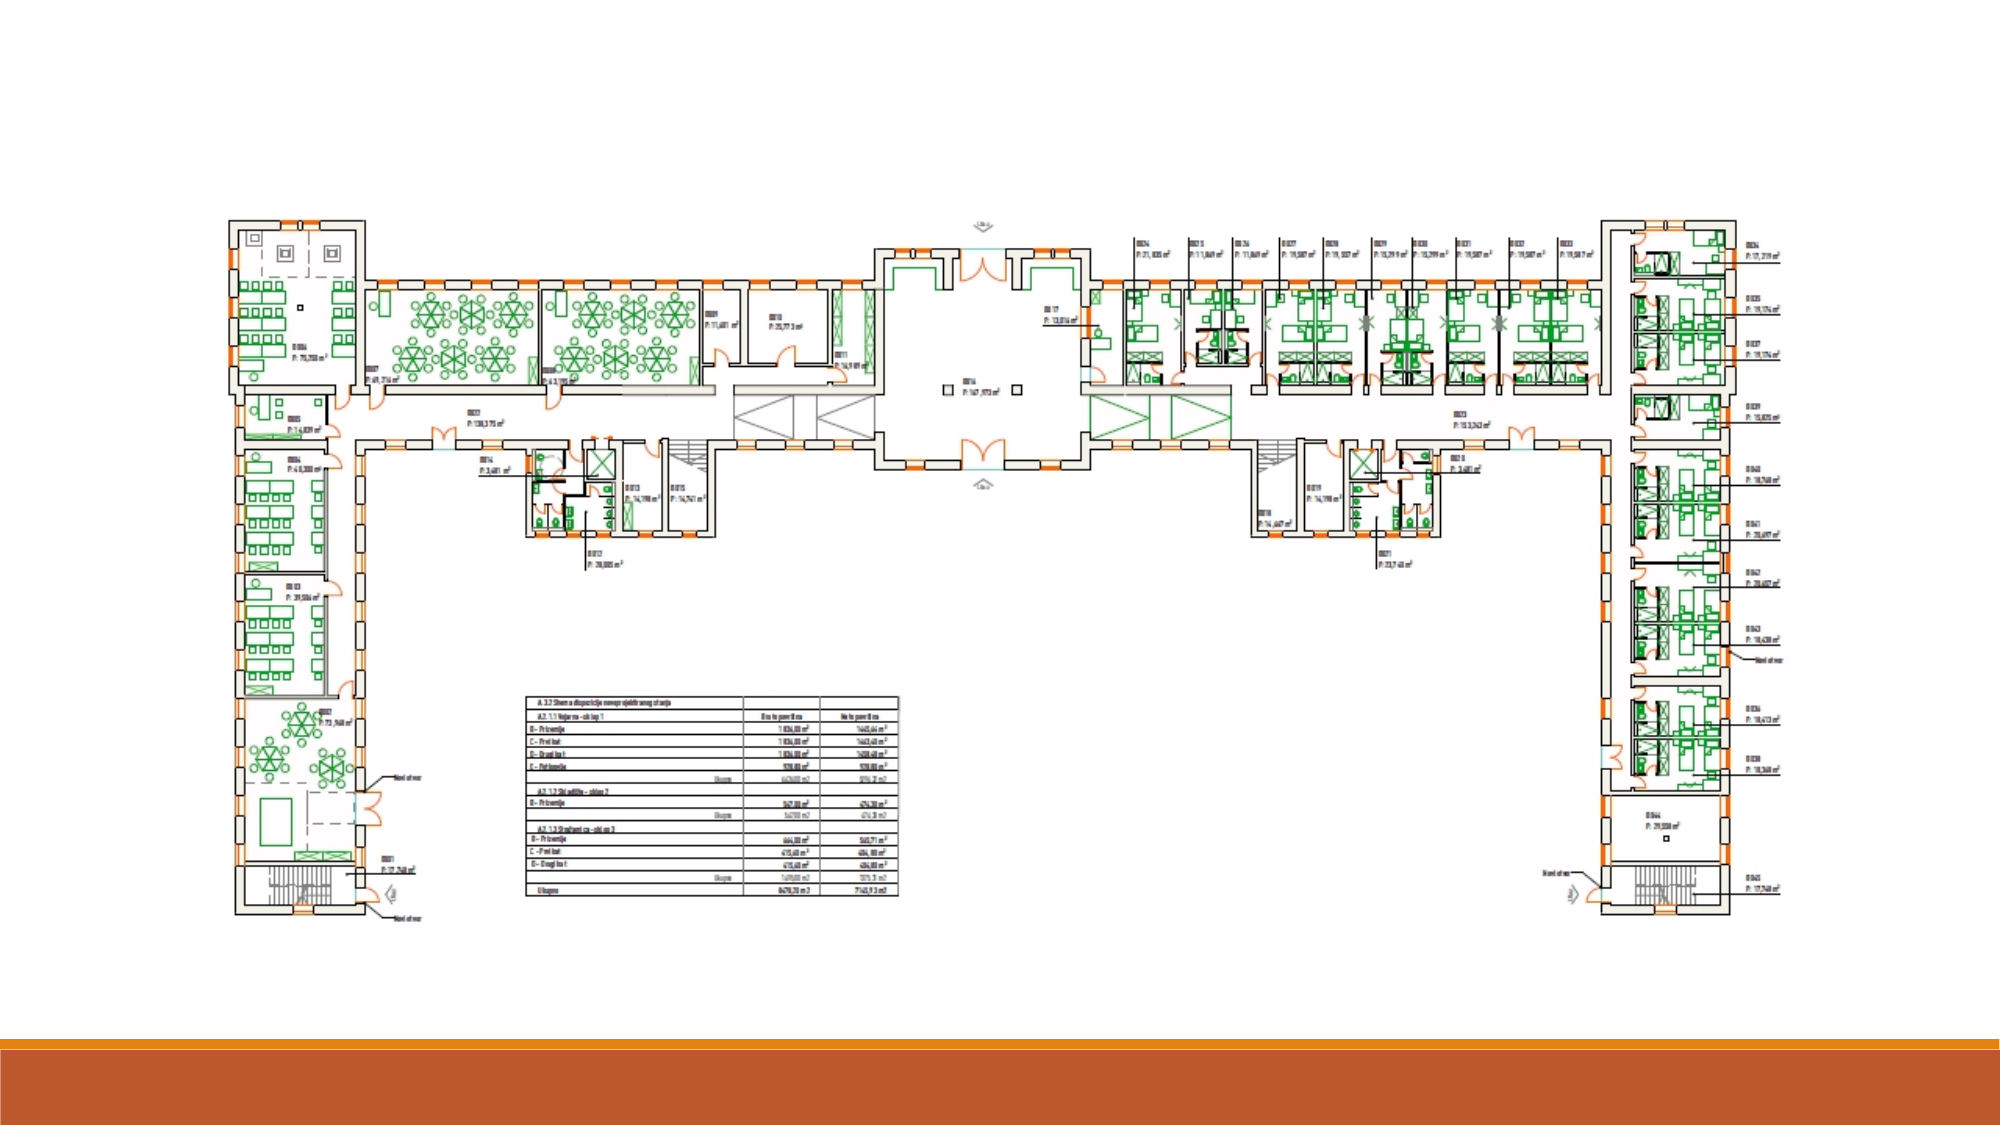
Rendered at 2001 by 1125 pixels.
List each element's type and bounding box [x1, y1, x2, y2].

picture [213, 189, 1787, 936]
